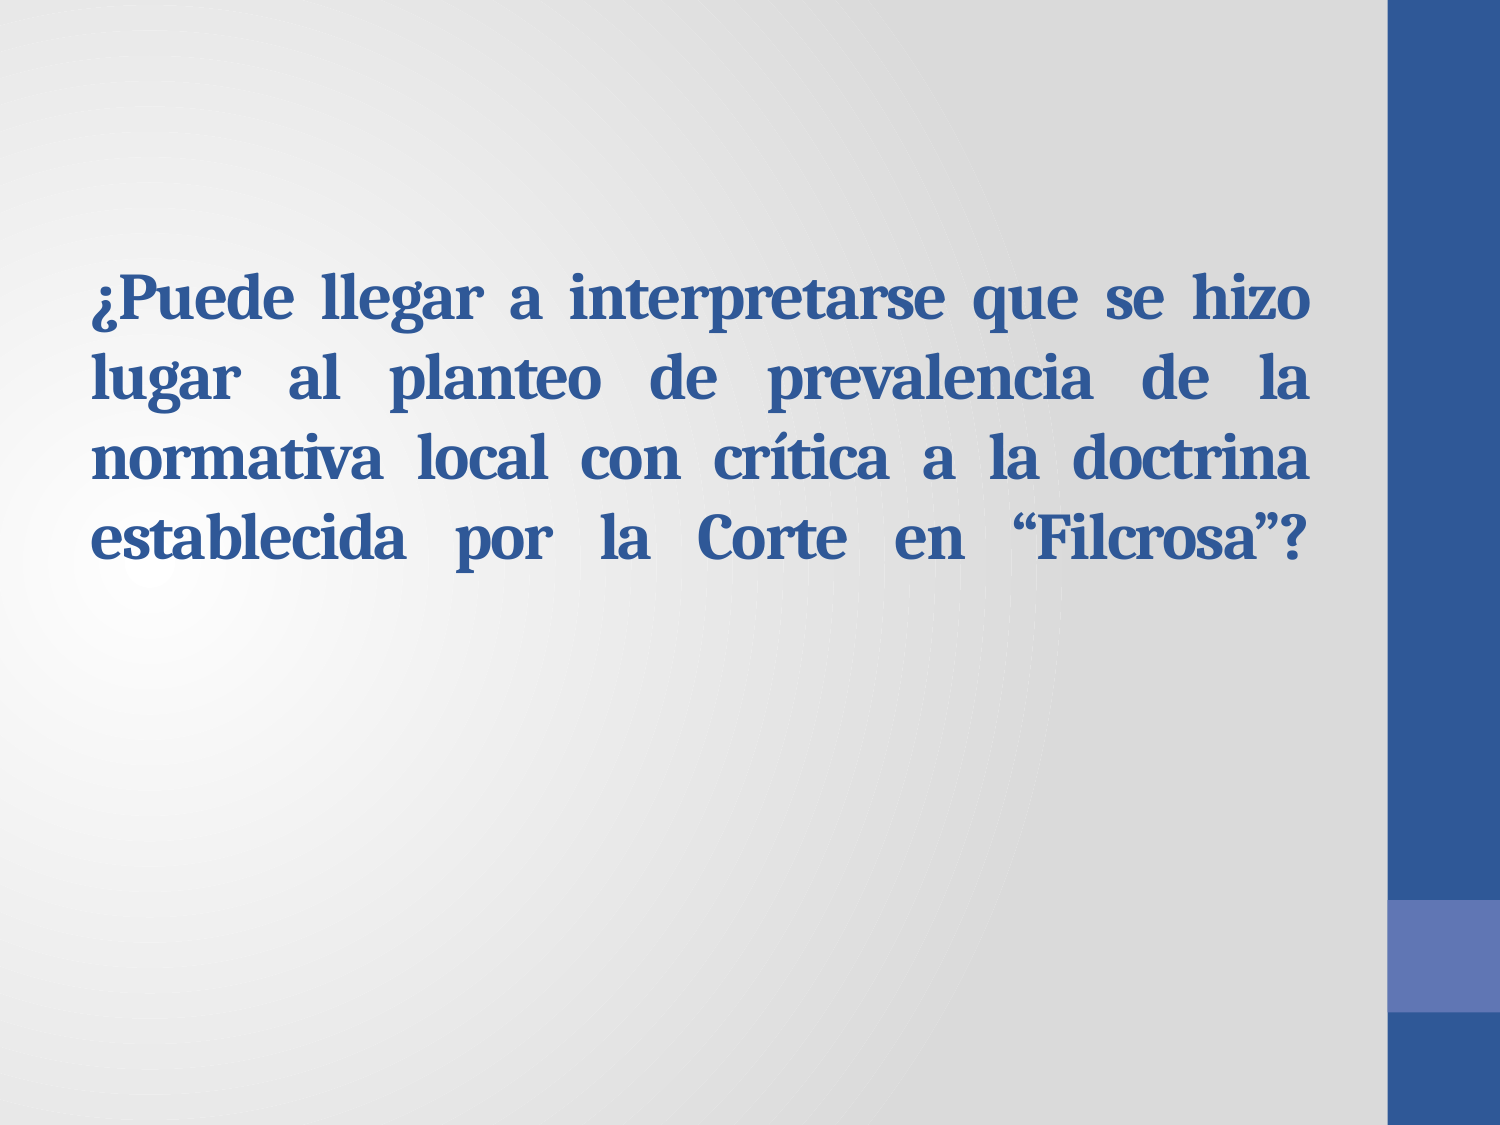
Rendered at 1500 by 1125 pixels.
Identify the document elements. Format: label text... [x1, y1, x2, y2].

title ¿Puede llegar a interpretarse que se hizo lugar al planteo de prevalencia de la normativa local con crítica a la doctrina establecida por la Corte en “Filcrosa”? [75, 45, 1325, 941]
